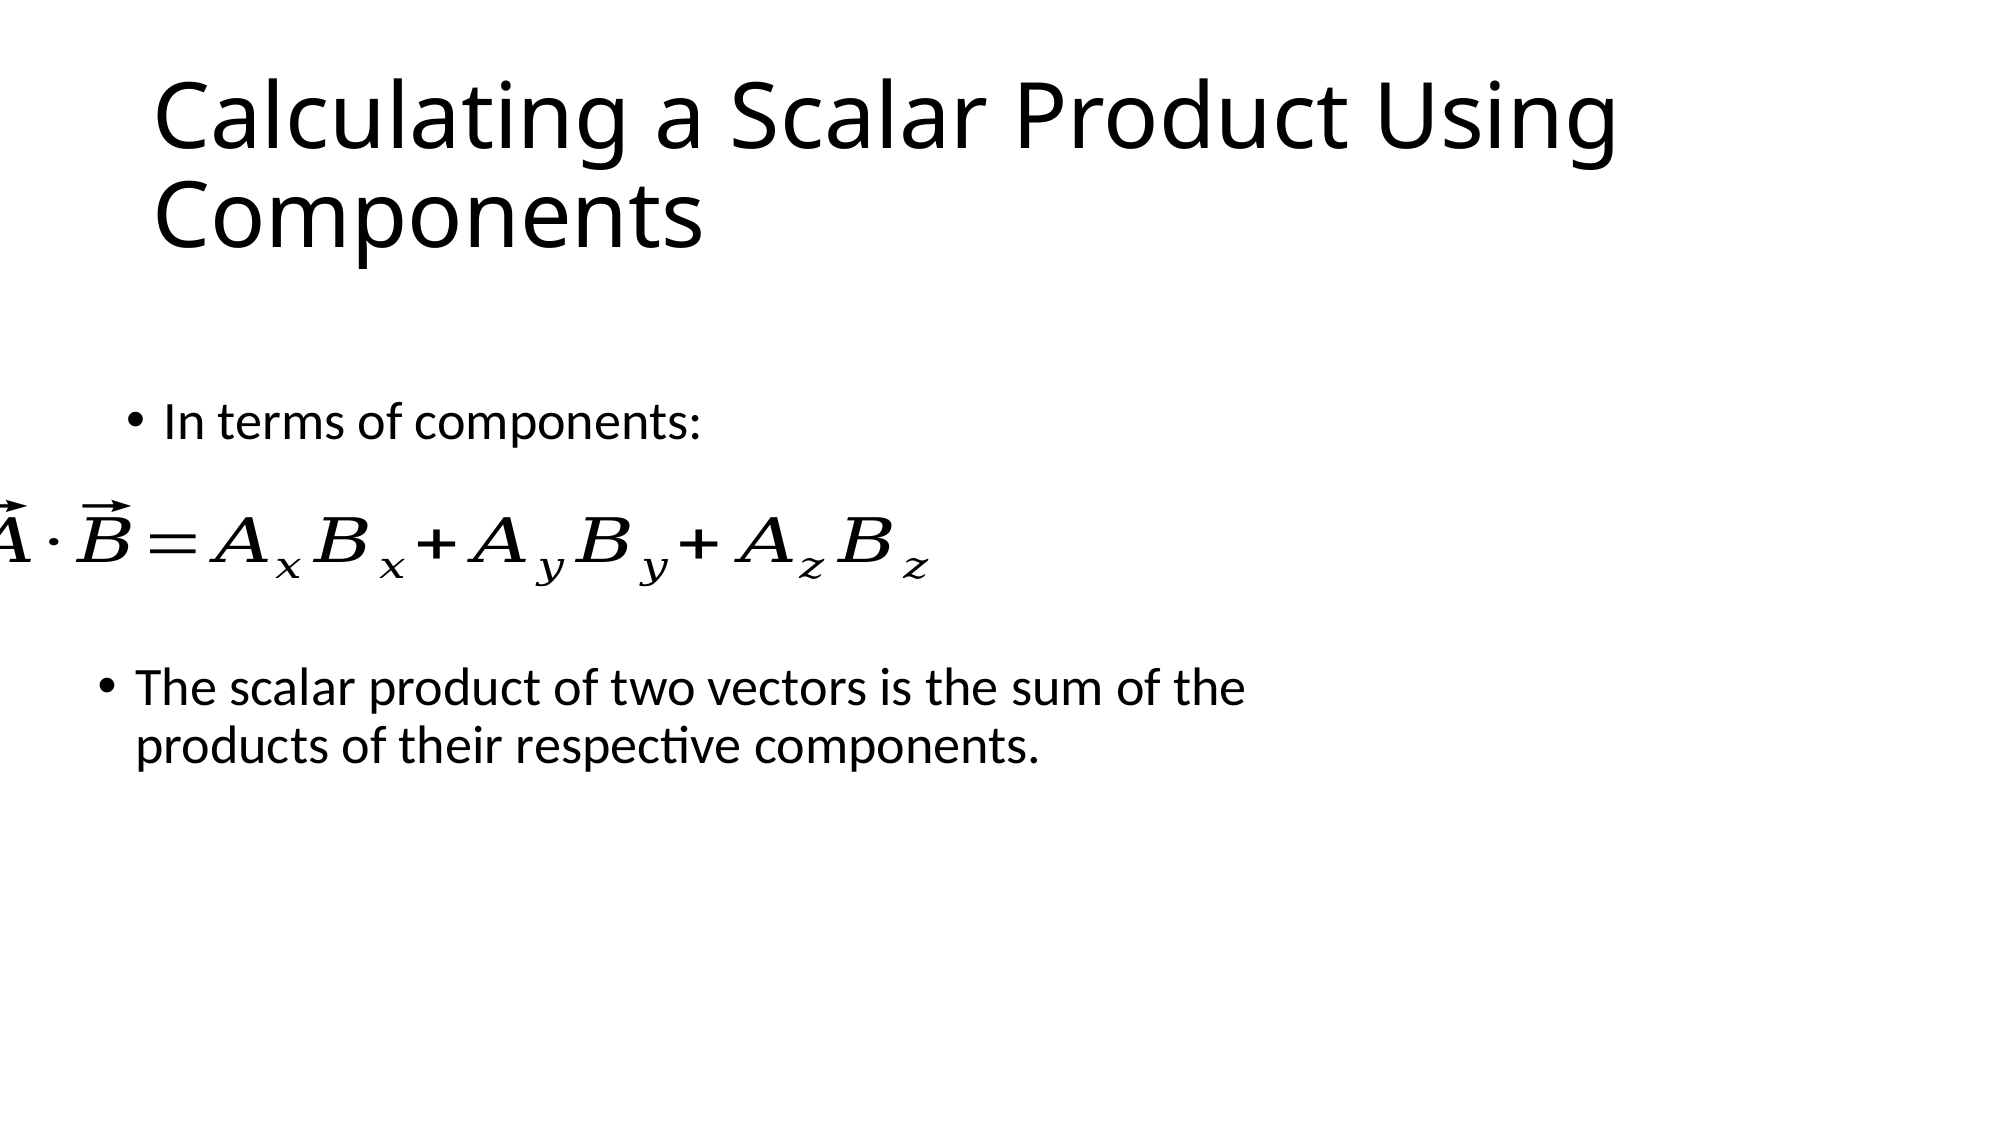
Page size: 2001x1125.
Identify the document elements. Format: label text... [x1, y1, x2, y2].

list In terms of components: [111, 385, 1462, 461]
title Calculating a Scalar Product Using Components [137, 59, 1863, 278]
list The scalar product of two vectors is the sum of the products of their respective components. [82, 651, 1433, 802]
